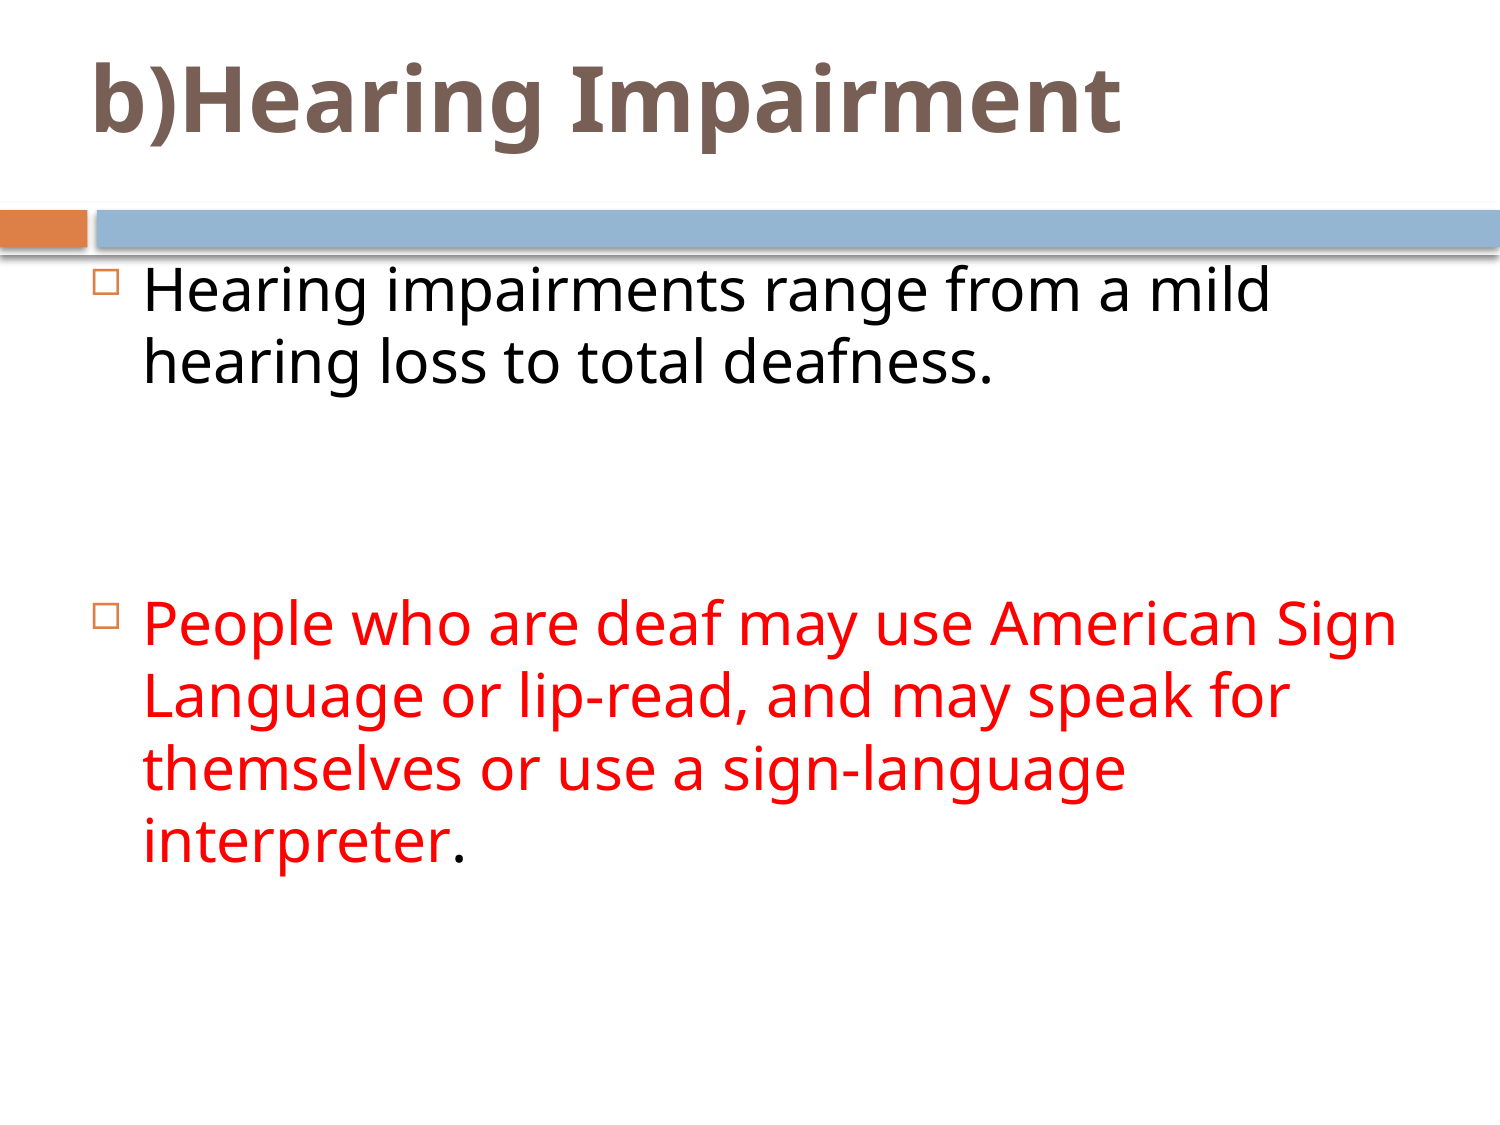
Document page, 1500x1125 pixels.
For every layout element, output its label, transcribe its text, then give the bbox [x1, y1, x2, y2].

title b)Hearing Impairment [75, 0, 1425, 243]
list Hearing impairments range from a mild hearing loss to total deafness. People who are deaf may use American Sign Language or lip-read, and may speak for themselves or use a sign-language interpreter. [75, 243, 1425, 1038]
